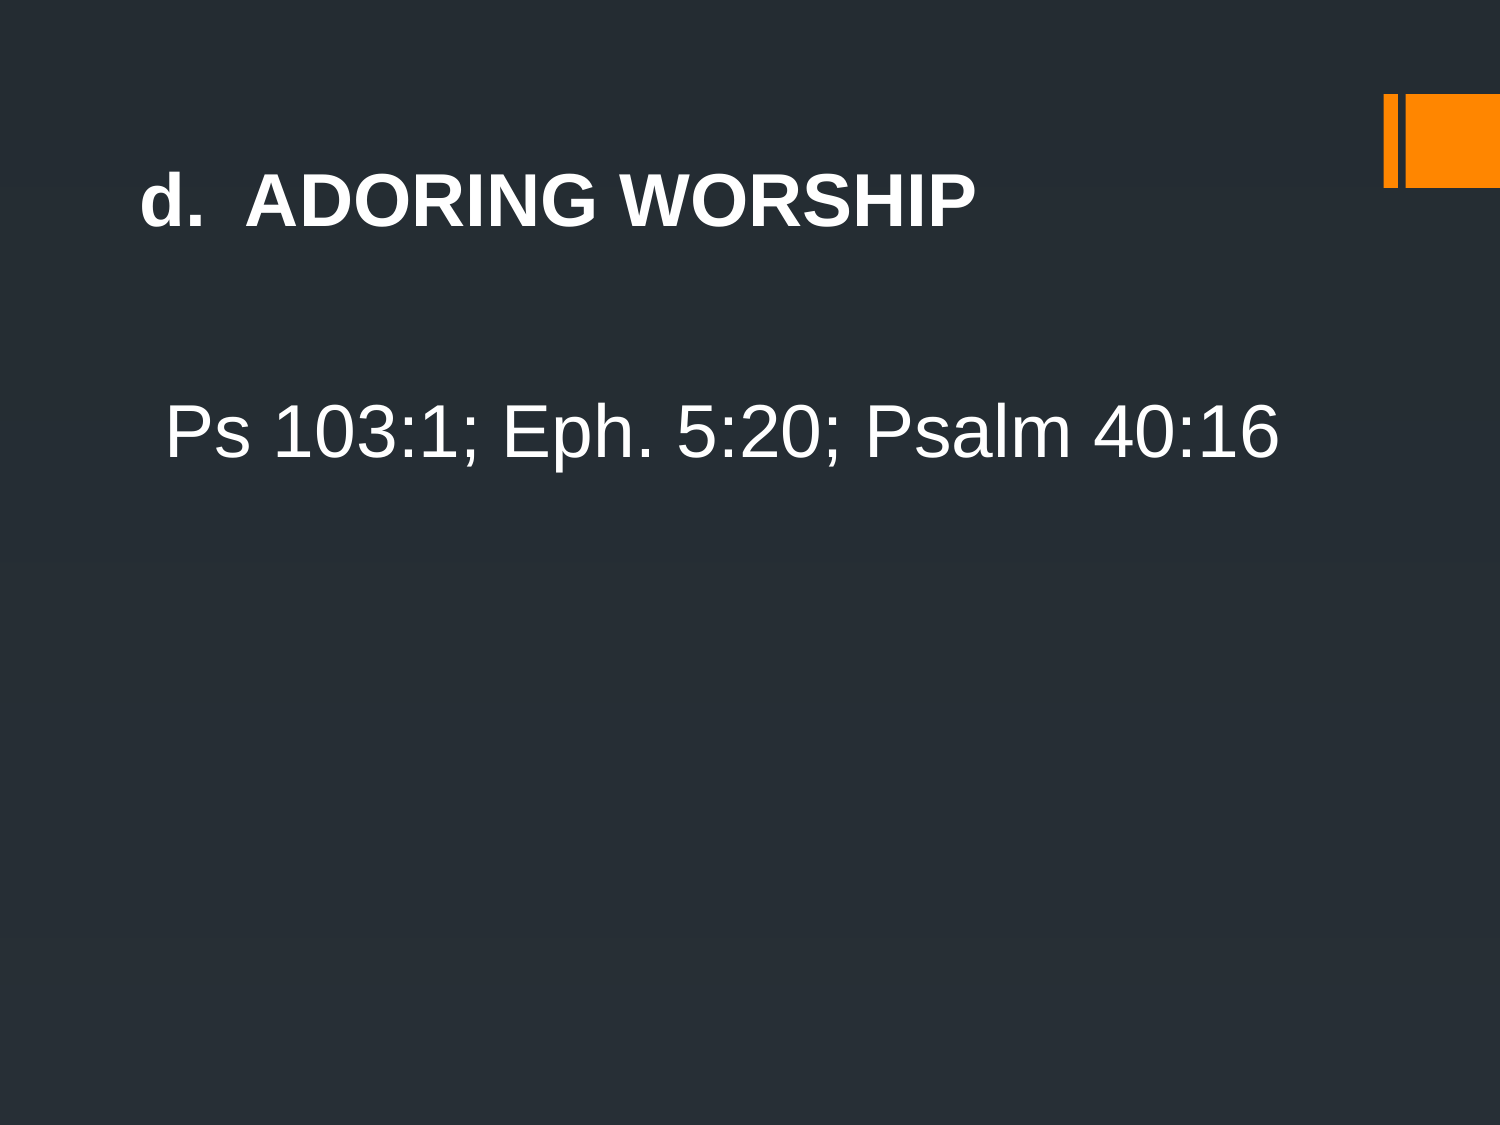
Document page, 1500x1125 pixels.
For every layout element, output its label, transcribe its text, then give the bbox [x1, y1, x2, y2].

text_box d. ADORING WORSHIP [124, 143, 1388, 249]
text_box Ps 103:1; Eph. 5:20; Psalm 40:16 [149, 374, 1338, 480]
